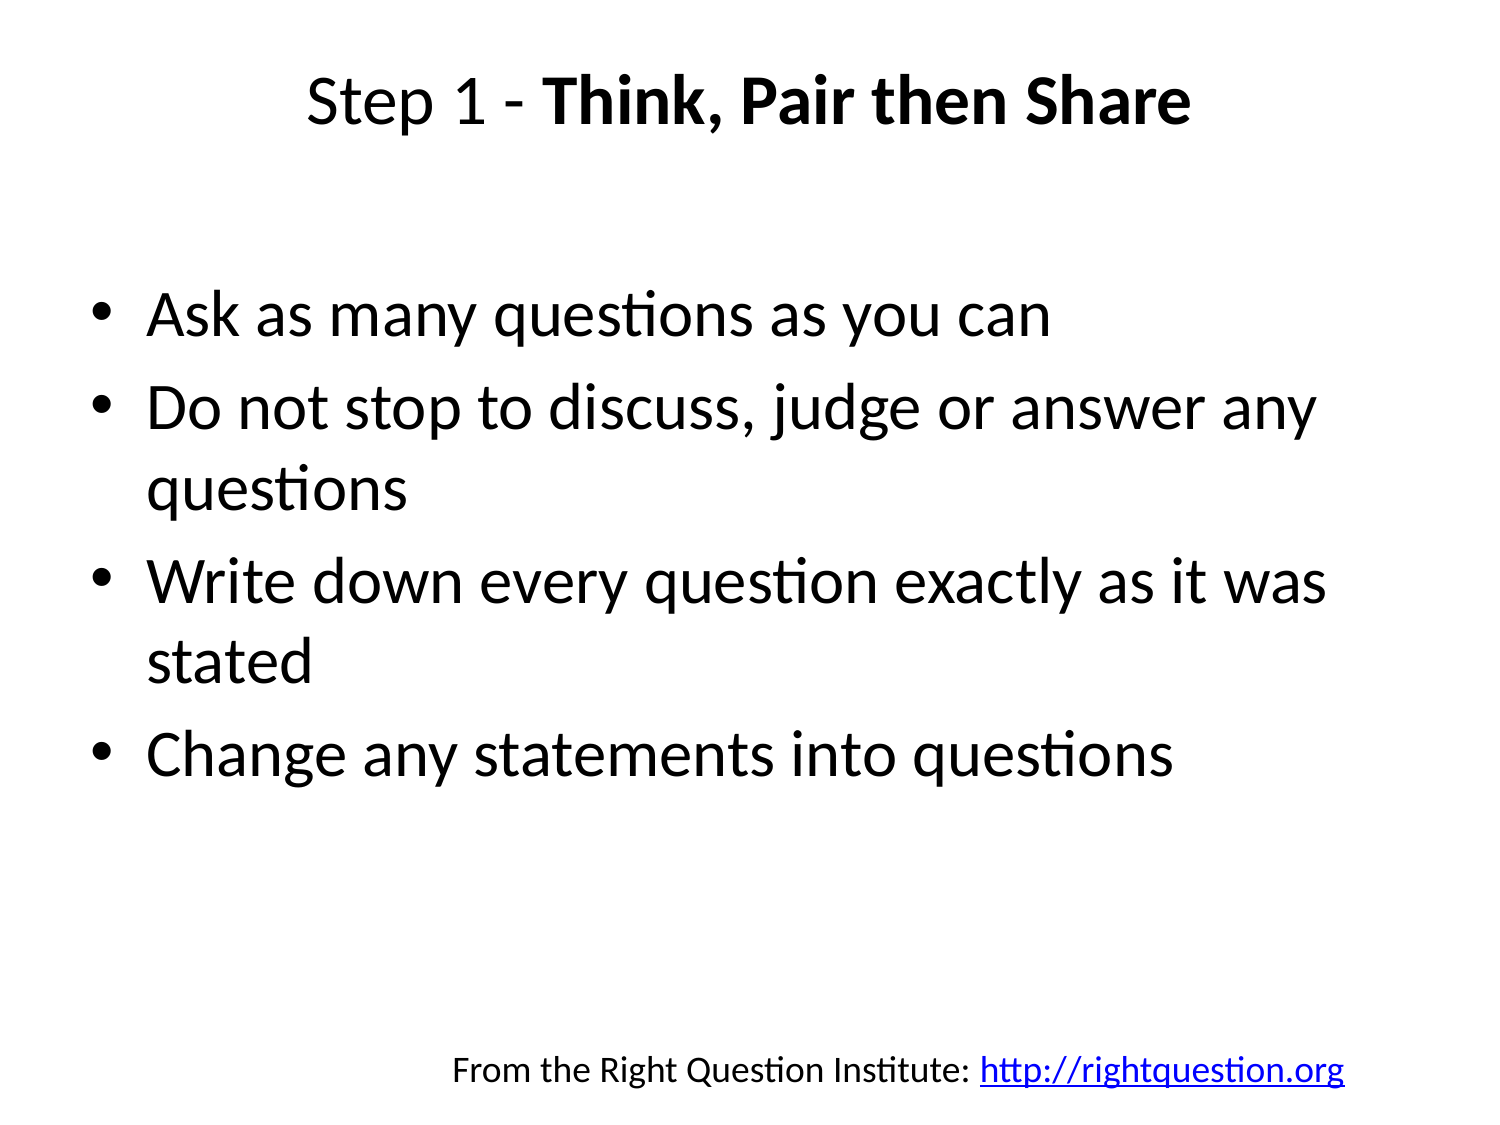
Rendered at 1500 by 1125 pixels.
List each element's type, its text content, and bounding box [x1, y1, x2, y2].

list Ask as many questions as you can Do not stop to discuss, judge or answer any questions Write down every question exactly as it was stated Change any statements into questions [75, 262, 1425, 1005]
title Step 1 - Think, Pair then Share [75, 45, 1425, 233]
text_box From the Right Question Institute: http://rightquestion.org [437, 1037, 1438, 1125]
